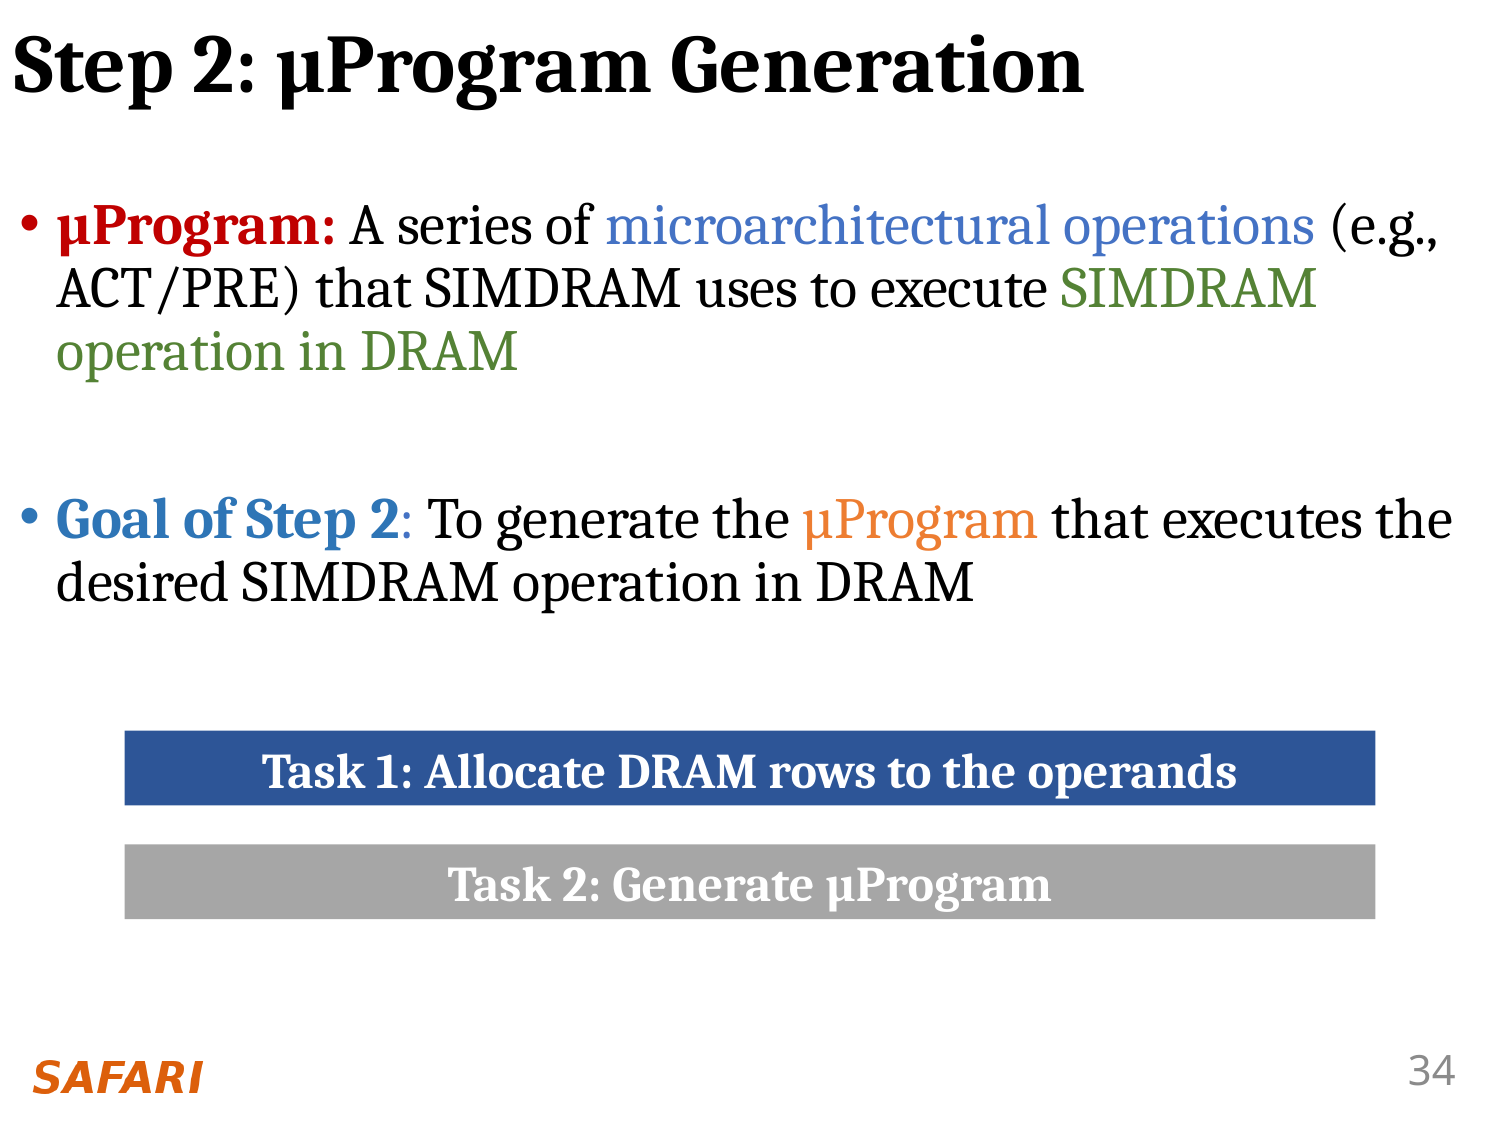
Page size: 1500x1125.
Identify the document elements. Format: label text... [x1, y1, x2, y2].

text_box Task 2: Generate µProgram [124, 844, 1376, 920]
text_box [4, 269, 1479, 623]
title Step 2: µProgram Generation [0, 13, 1475, 135]
picture [31, 1060, 209, 1104]
list µProgram: A series of microarchitectural operations (e.g., ACT/PRE) that SIMDRAM uses to execute SIMDRAM operation in DRAM Goal of Step 2: To generate the µProgram that executes the desired SIMDRAM operation in DRAM [4, 186, 1500, 1060]
text_box Task 1: Allocate DRAM rows to the operands [124, 730, 1376, 806]
